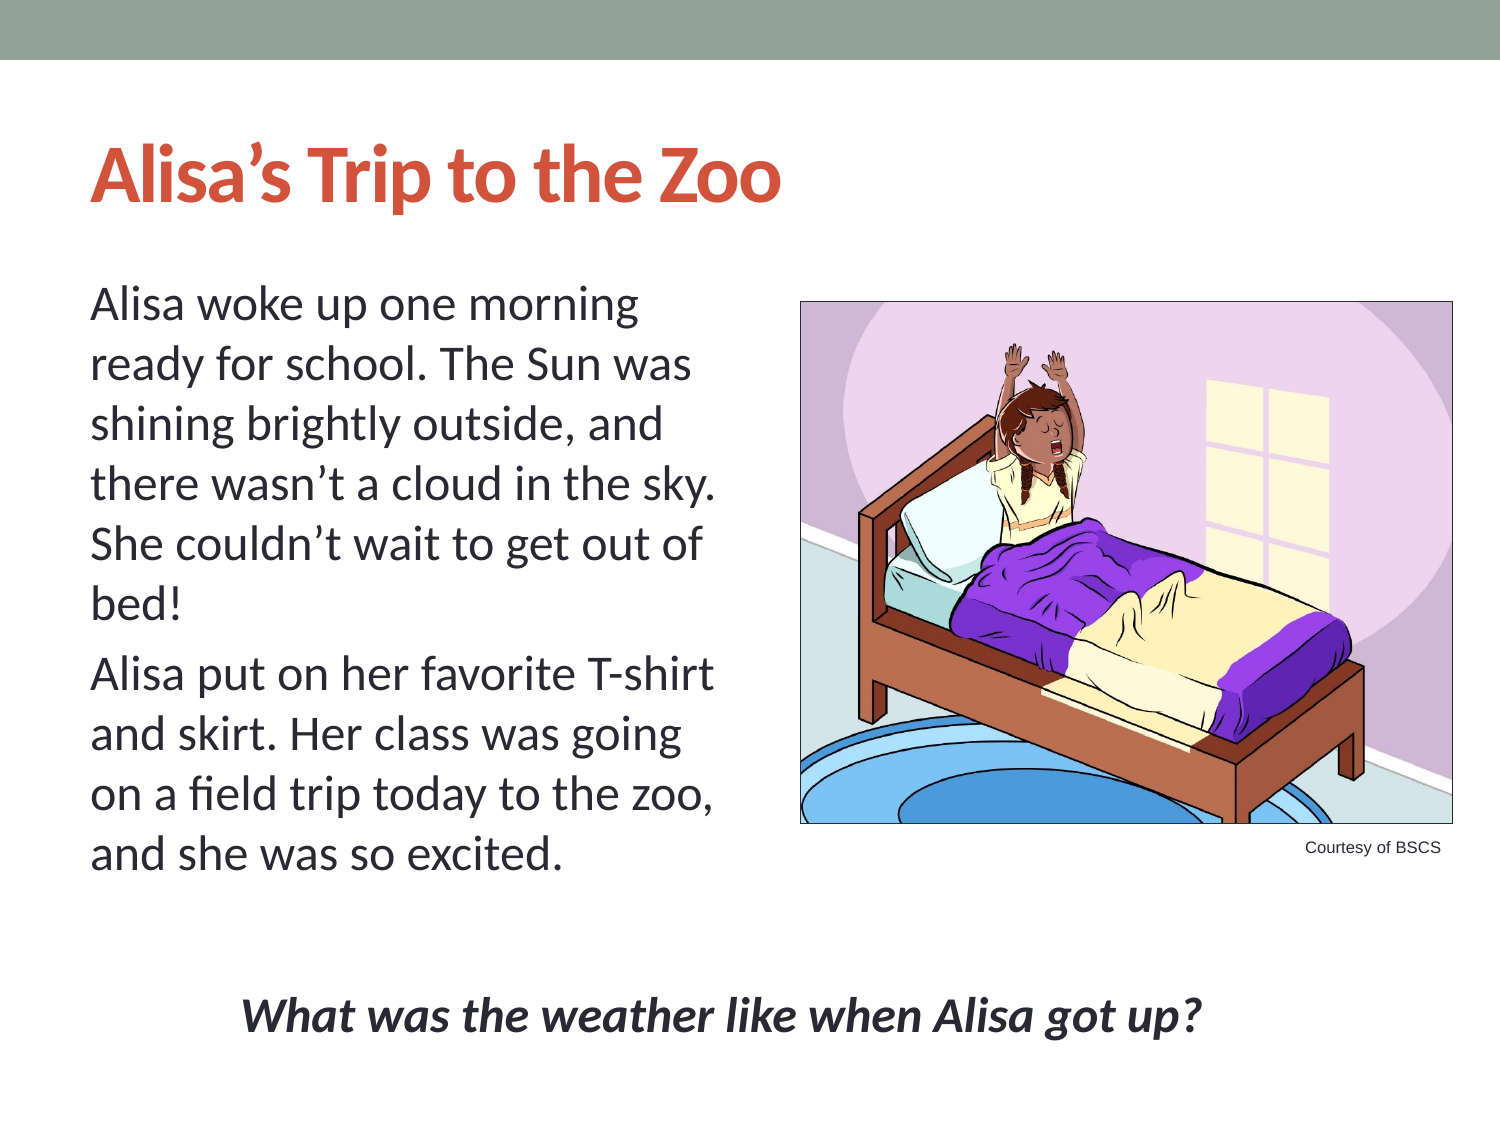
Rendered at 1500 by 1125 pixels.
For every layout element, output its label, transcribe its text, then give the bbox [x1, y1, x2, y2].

text_box Courtesy of BSCS [1290, 830, 1457, 864]
text_box What was the weather like when Alisa got up? [224, 974, 1275, 1069]
list Alisa woke up one morning ready for school. The Sun was shining brightly outside, and there wasn’t a cloud in the sky. She couldn’t wait to get out of bed! Alisa put on her favorite T-shirt and skirt. Her class was going on a field trip today to the zoo, and she was so excited. [75, 262, 750, 886]
picture [799, 300, 1454, 825]
title Alisa’s Trip to the Zoo [75, 87, 1425, 250]
